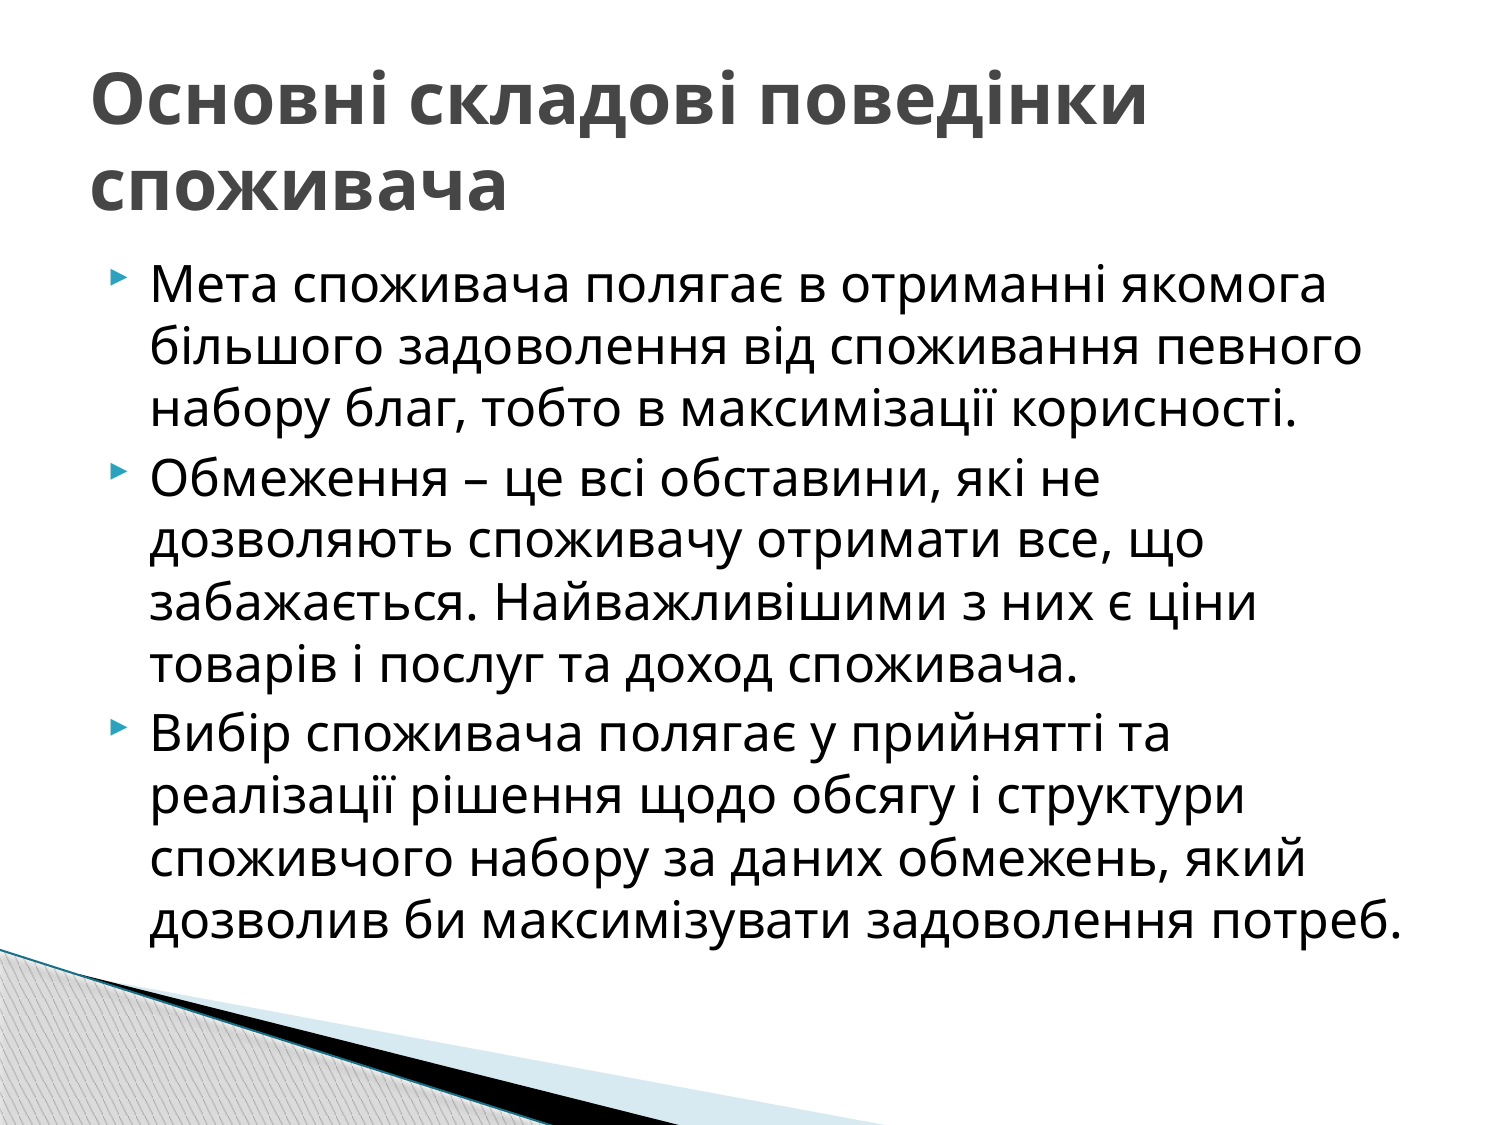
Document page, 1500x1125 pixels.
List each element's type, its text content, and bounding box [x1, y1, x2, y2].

list Мета споживача полягає в отриманні якомога більшого задоволення від споживання певного набору благ, тобто в максимізації корисності. Обмеження – це всі обставини, які не дозволяють споживачу отримати все, що забажається. Найважливішими з них є ціни товарів і послуг та доход споживача. Вибір споживача полягає у прийнятті та реалізації рішення щодо обсягу і структури споживчого набору за даних обмежень, який дозволив би максимізувати задоволення потреб. [75, 243, 1425, 986]
title Основні складові поведінки споживача [75, 45, 1425, 233]
